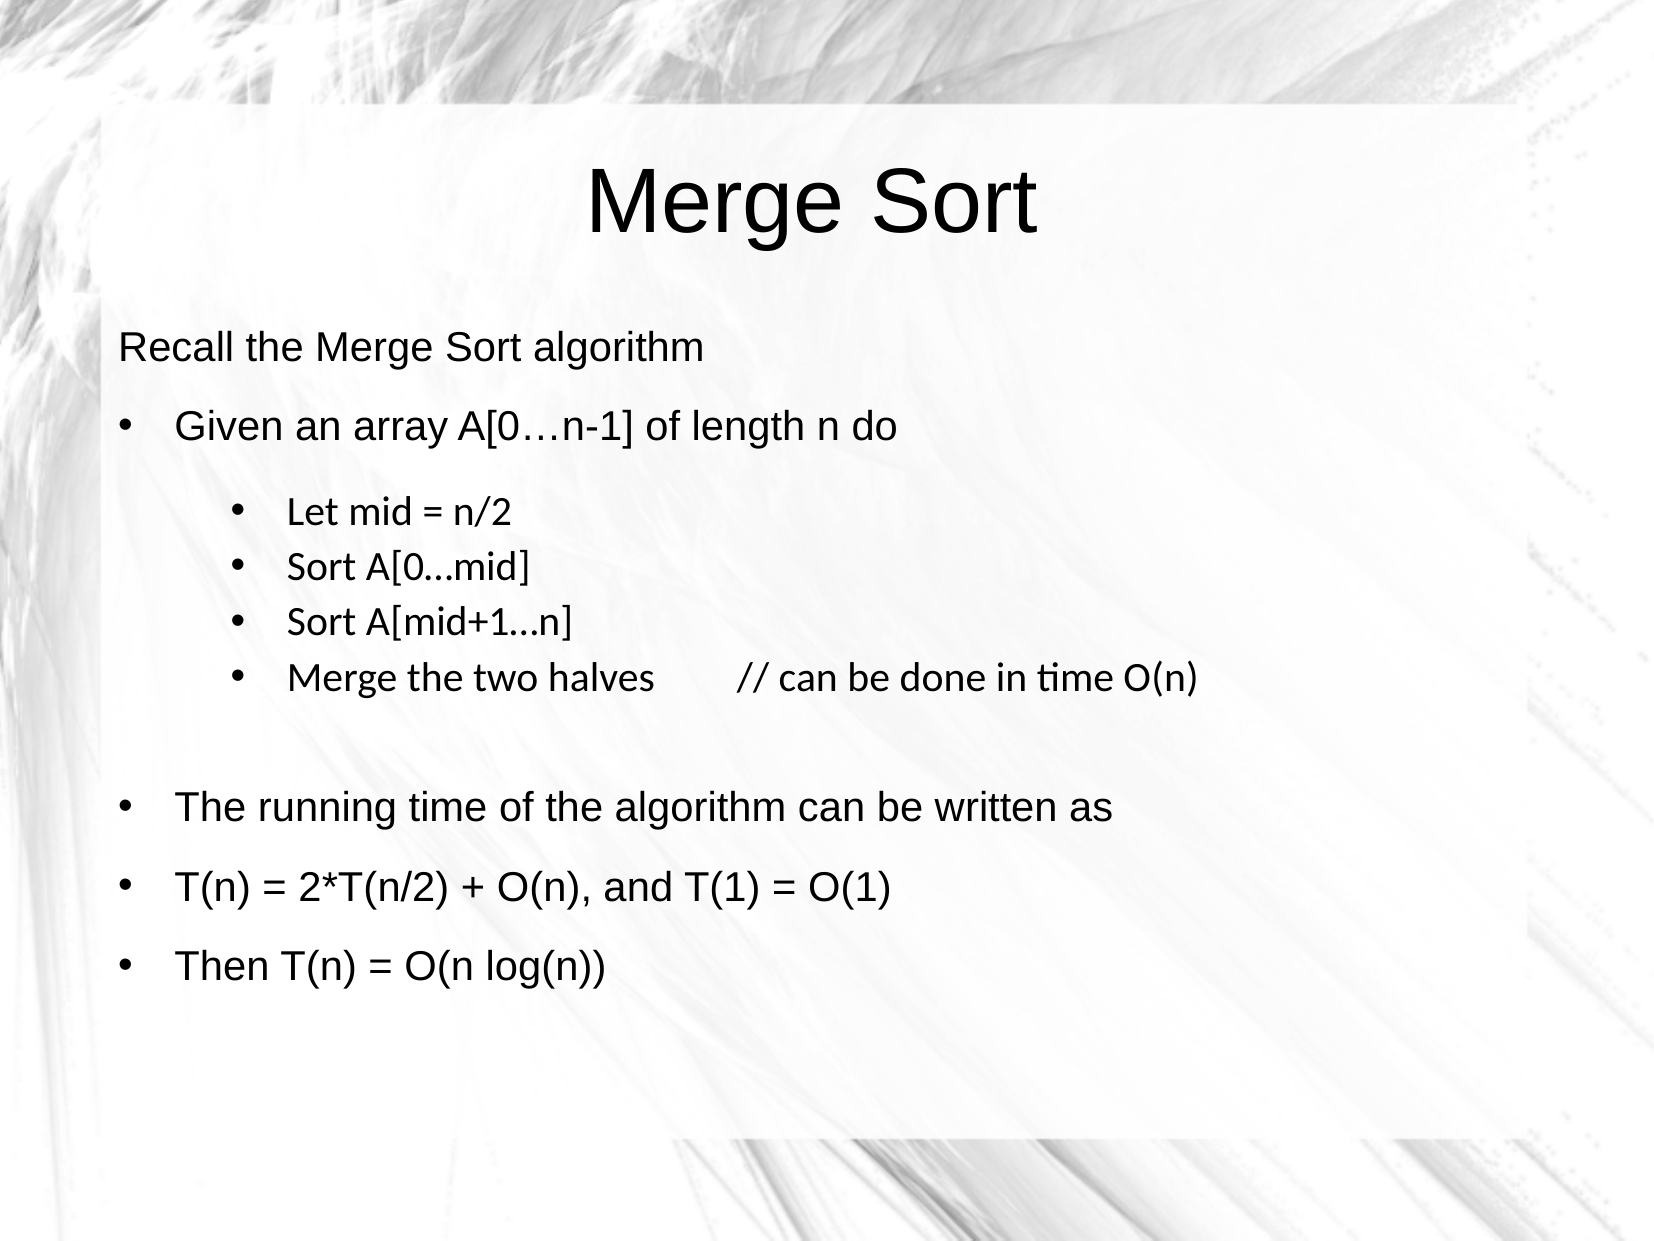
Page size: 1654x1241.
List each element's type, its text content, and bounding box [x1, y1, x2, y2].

picture [0, 0, 1654, 1241]
list Recall the Merge Sort algorithm Given an array A[0…n-1] of length n do Let mid = n/2 Sort A[0…mid] Sort A[mid+1…n] Merge the two halves // can be done in time O(n) The running time of the algorithm can be written as T(n) = 2*T(n/2) + O(n), and T(1) = O(1) Then T(n) = O(n log(n)) [118, 319, 1571, 1102]
title Merge Sort [118, 112, 1506, 281]
